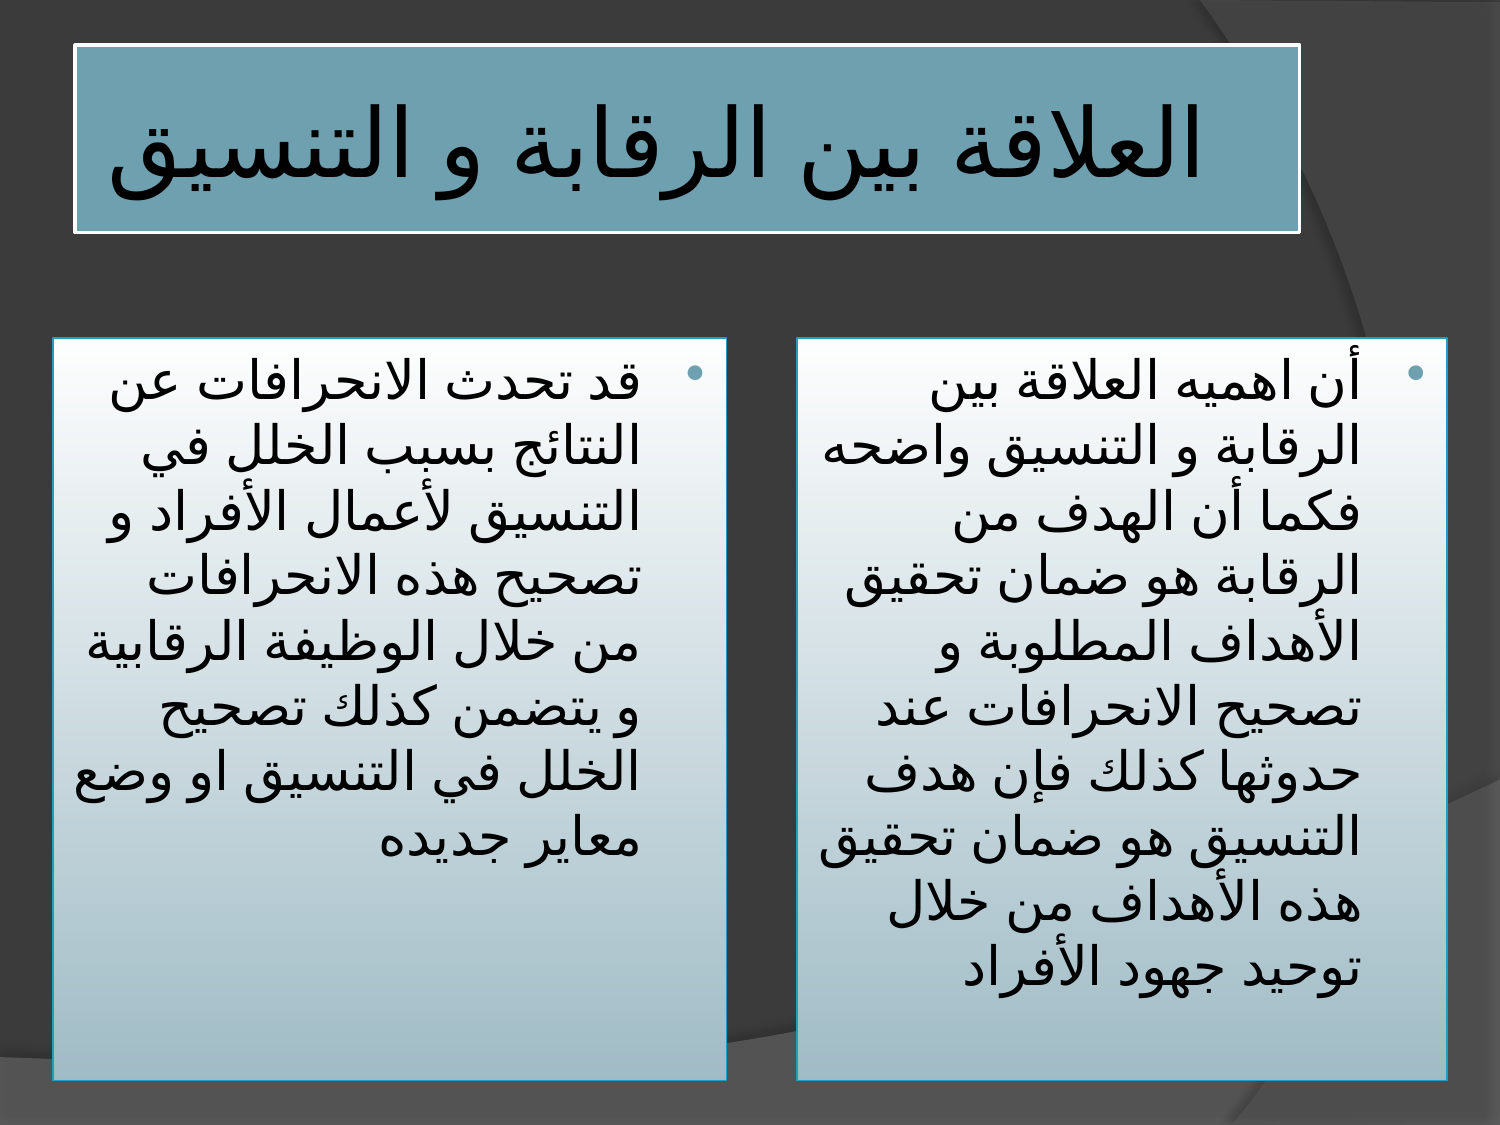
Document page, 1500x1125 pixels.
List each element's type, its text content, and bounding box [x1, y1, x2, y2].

title العلاقة بين الرقابة و التنسيق [73, 43, 1301, 234]
list أن اهميه العلاقة بين الرقابة و التنسيق واضحه فكما أن الهدف من الرقابة هو ضمان تحقيق الأهداف المطلوبة و تصحيح الانحرافات عند حدوثها كذلك فإن هدف التنسيق هو ضمان تحقيق هذه الأهداف من خلال توحيد جهود الأفراد [796, 337, 1448, 1081]
list قد تحدث الانحرافات عن النتائج بسبب الخلل في التنسيق لأعمال الأفراد و تصحيح هذه الانحرافات من خلال الوظيفة الرقابية و يتضمن كذلك تصحيح الخلل في التنسيق او وضع معاير جديده [52, 337, 727, 1081]
